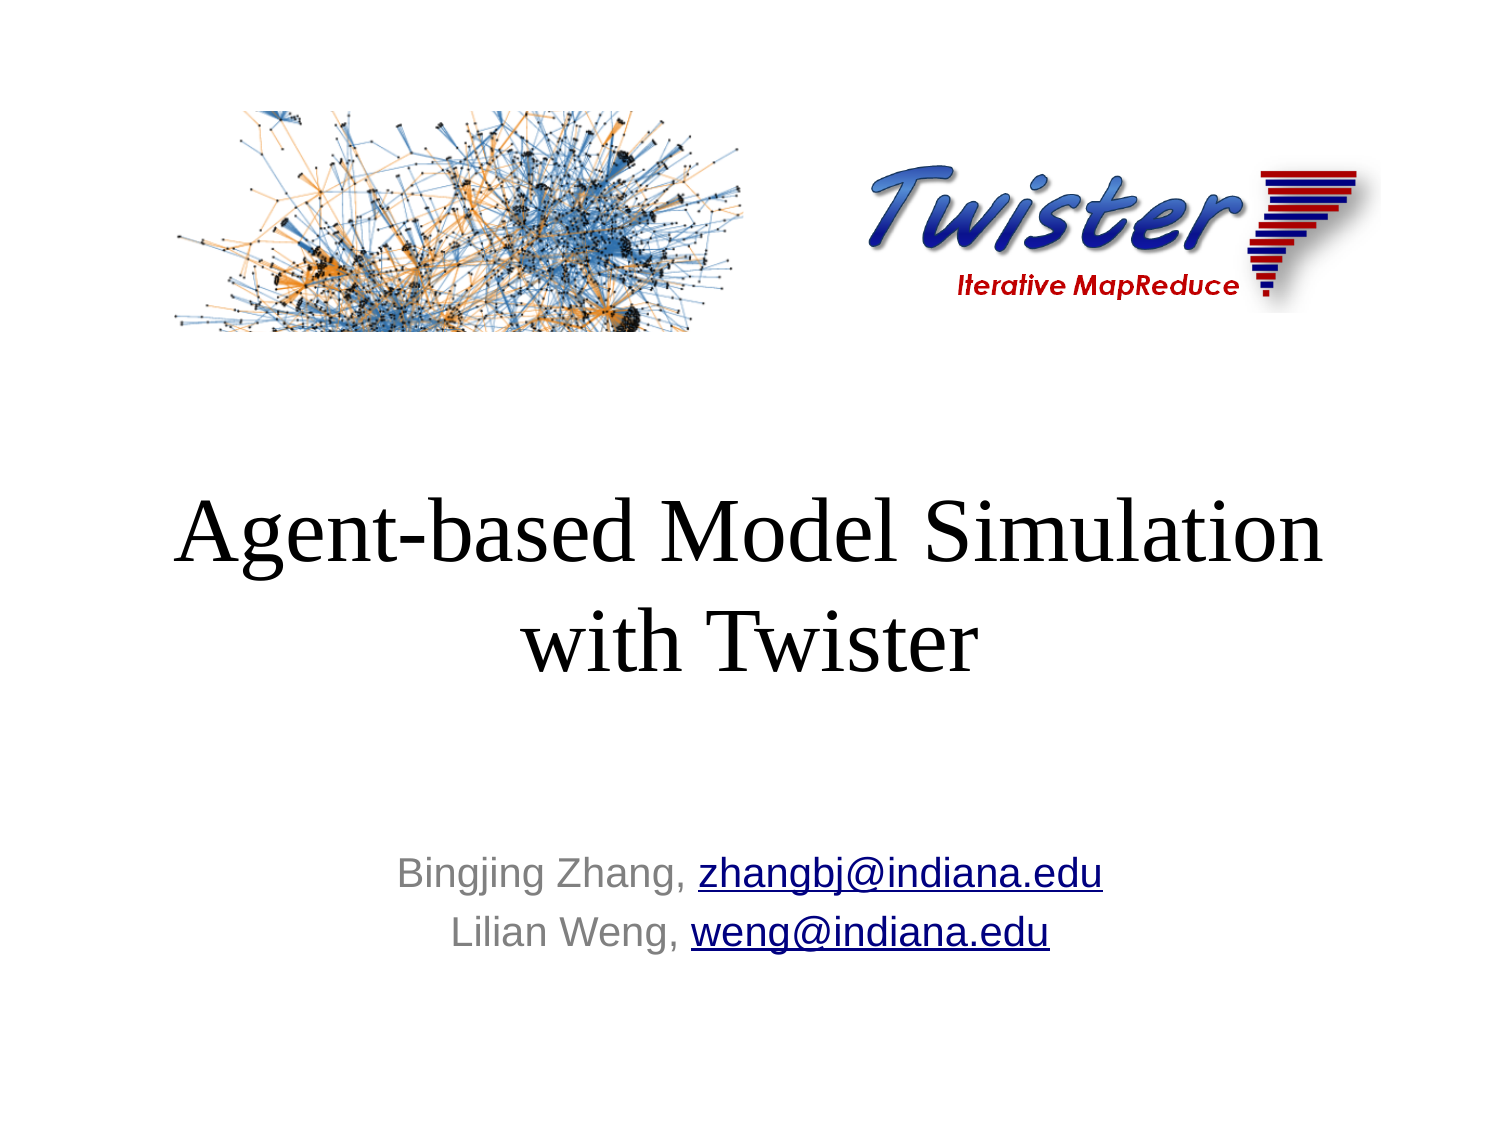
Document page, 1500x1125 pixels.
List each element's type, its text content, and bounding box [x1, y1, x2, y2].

title Agent-based Model Simulation with Twister [112, 458, 1388, 700]
picture [842, 155, 1382, 313]
subtitle Bingjing Zhang, zhangbj@indiana.edu Lilian Weng, weng@indiana.edu [225, 838, 1275, 1000]
picture [160, 111, 744, 333]
